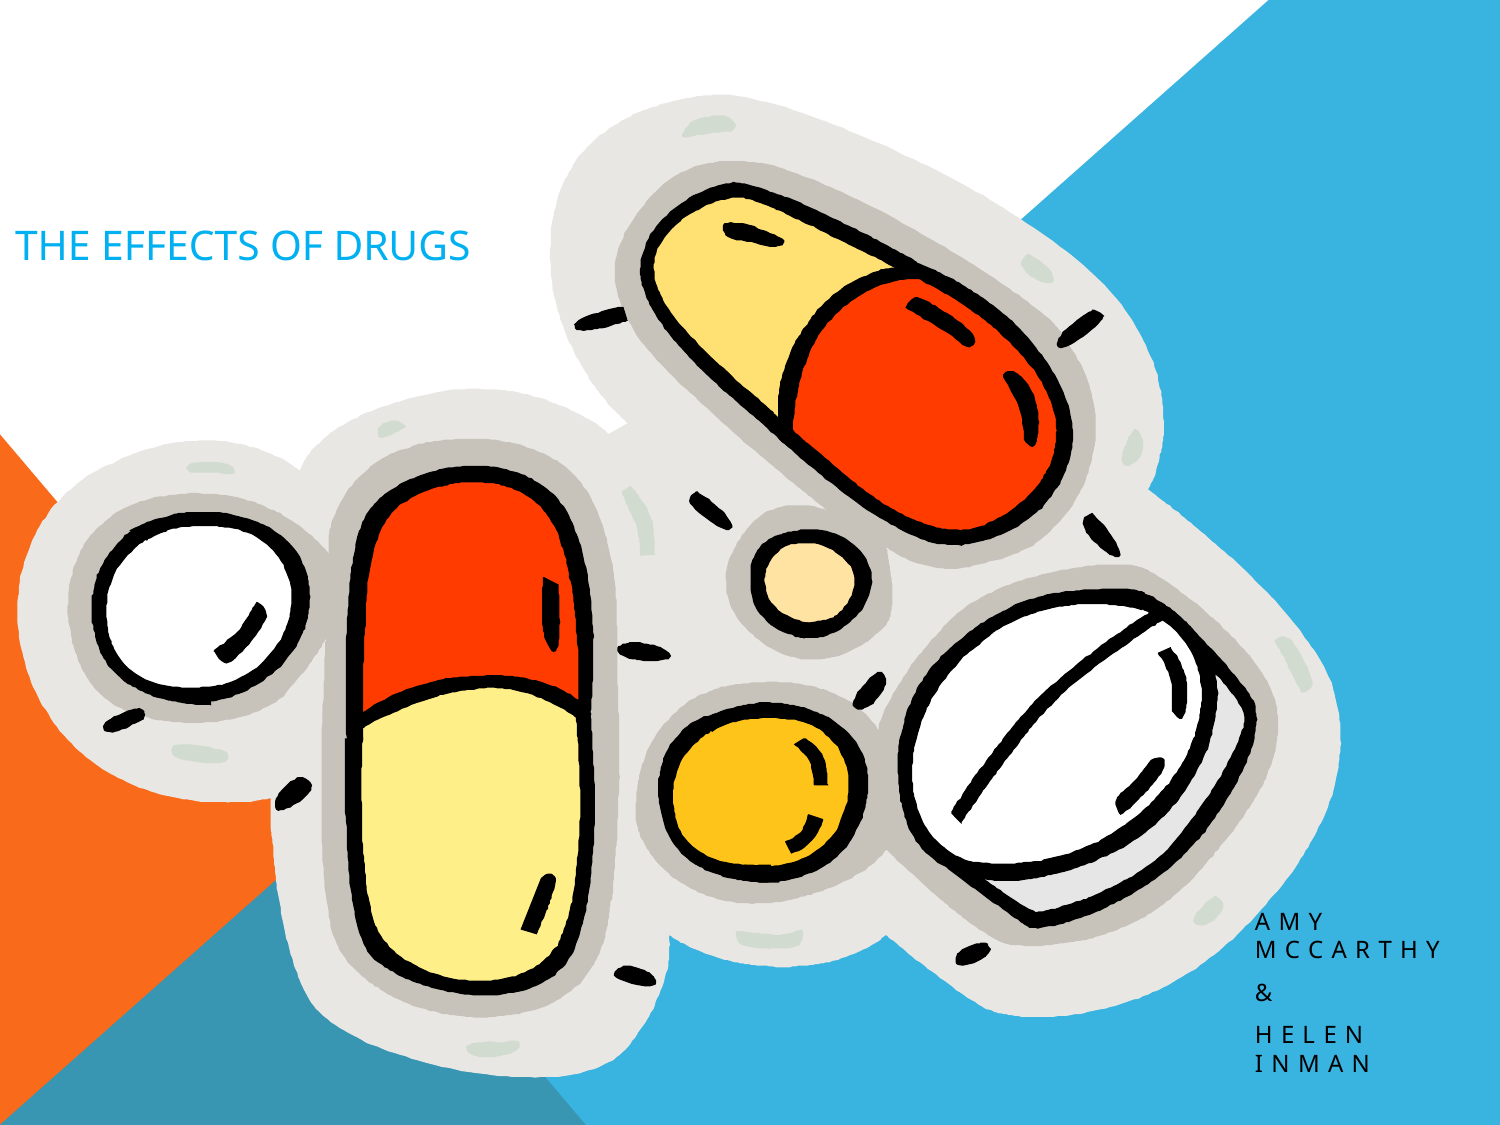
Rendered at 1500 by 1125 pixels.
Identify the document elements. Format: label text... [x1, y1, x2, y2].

subtitle Amy McCarthy & Helen Inman [1363, 904, 1500, 1087]
picture [0, 77, 1359, 1095]
